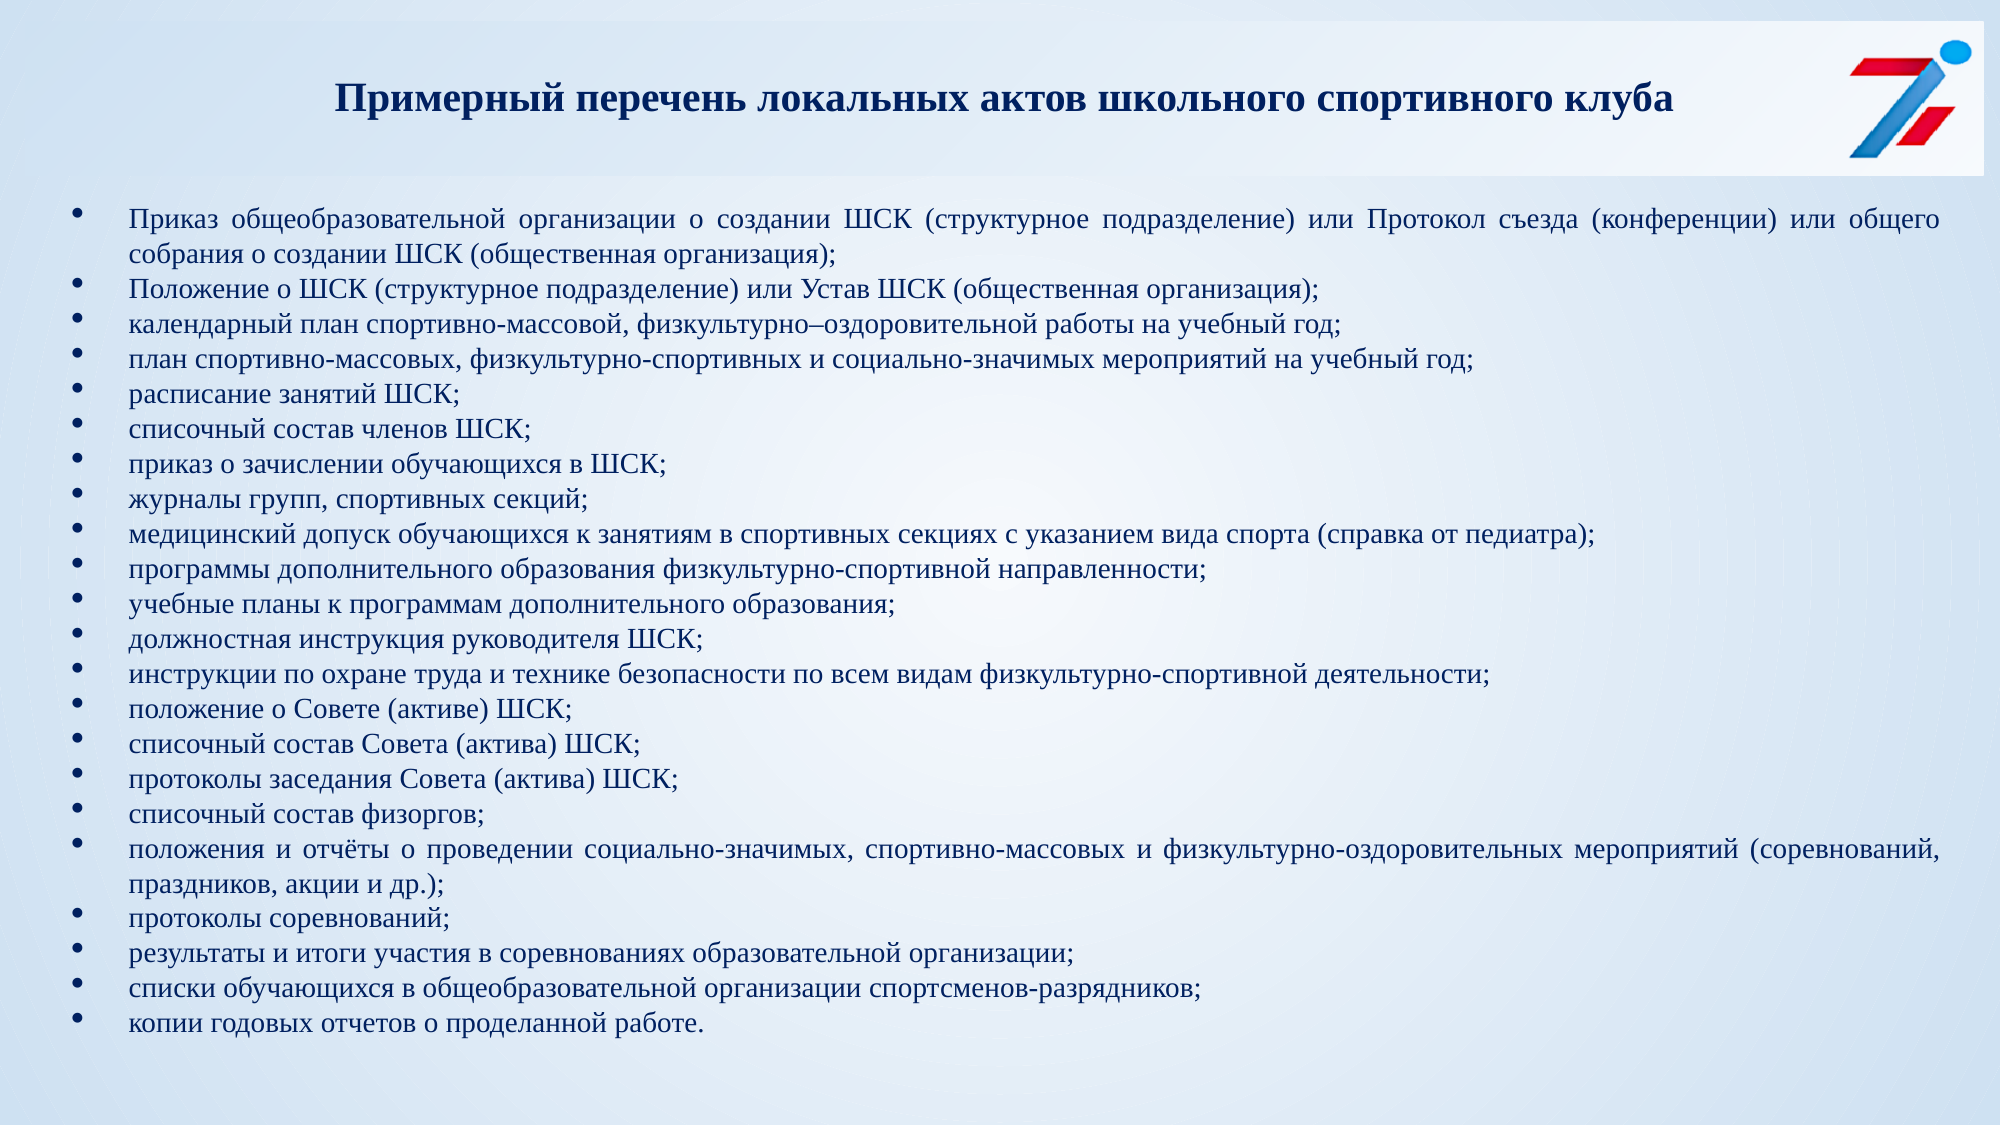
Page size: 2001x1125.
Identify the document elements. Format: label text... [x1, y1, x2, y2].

picture [1847, 38, 1975, 159]
text_box Приказ общеобразовательной организации о создании ШСК (структурное подразделение) или Протокол съезда (конференции) или общего собрания о создании ШСК (общественная организация); Положение о ШСК (структурное подразделение) или Устав ШСК (общественная организация); календарный план спортивно-массовой, физкультурно–оздоровительной работы на учебный год; план спортивно-массовых, физкультурно-спортивных и социально-значимых мероприятий на учебный год; расписание занятий ШСК; списочный состав членов ШСК; приказ о зачислении обучающихся в ШСК; журналы групп, спортивных секций; медицинский допуск обучающихся к занятиям в спортивных секциях с указанием вида спорта (справка от педиатра); программы дополнительного образования физкультурно-спортивной направленности; учебные планы к программам дополнительного образования; должностная инструкция руководителя ШСК; инструкции по охране труда и технике безопасности по всем видам физкультурно-спортивной деятельности; положение о Совете (активе) ШСК; списочный состав Совета (актива) ШСК; протоколы заседания Совета (актива) ШСК; списочный состав физоргов; положения и отчёты о проведении социально-значимых, спортивно-массовых и физкультурно-оздоровительных мероприятий (соревнований, праздников, акции и др.); протоколы соревнований; результаты и итоги участия в соревнованиях образовательной организации; списки обучающихся в общеобразовательной организации спортсменов-разрядников; копии годовых отчетов о проделанной работе. [57, 192, 1957, 1046]
title Примерный перечень локальных актов школьного спортивного клуба [25, 21, 1984, 176]
